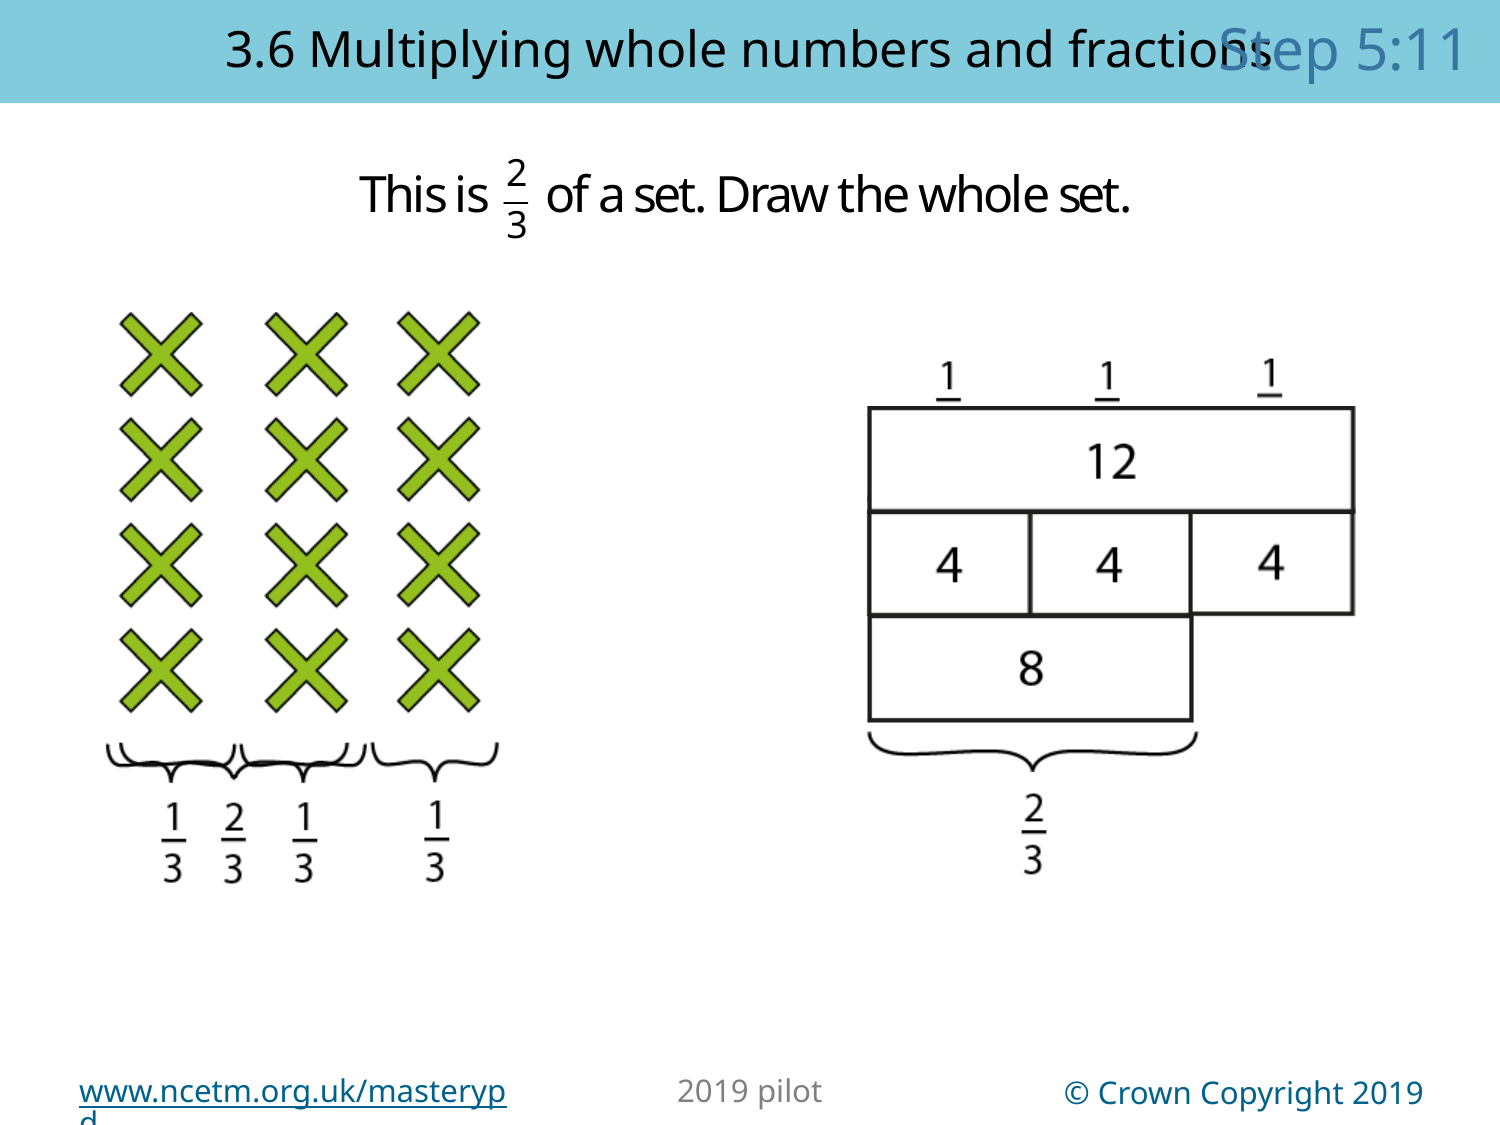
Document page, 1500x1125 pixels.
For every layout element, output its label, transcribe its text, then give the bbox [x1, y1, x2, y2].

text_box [355, 151, 1145, 244]
list Step 5:11 [0, 0, 1500, 104]
picture [0, 286, 1500, 898]
